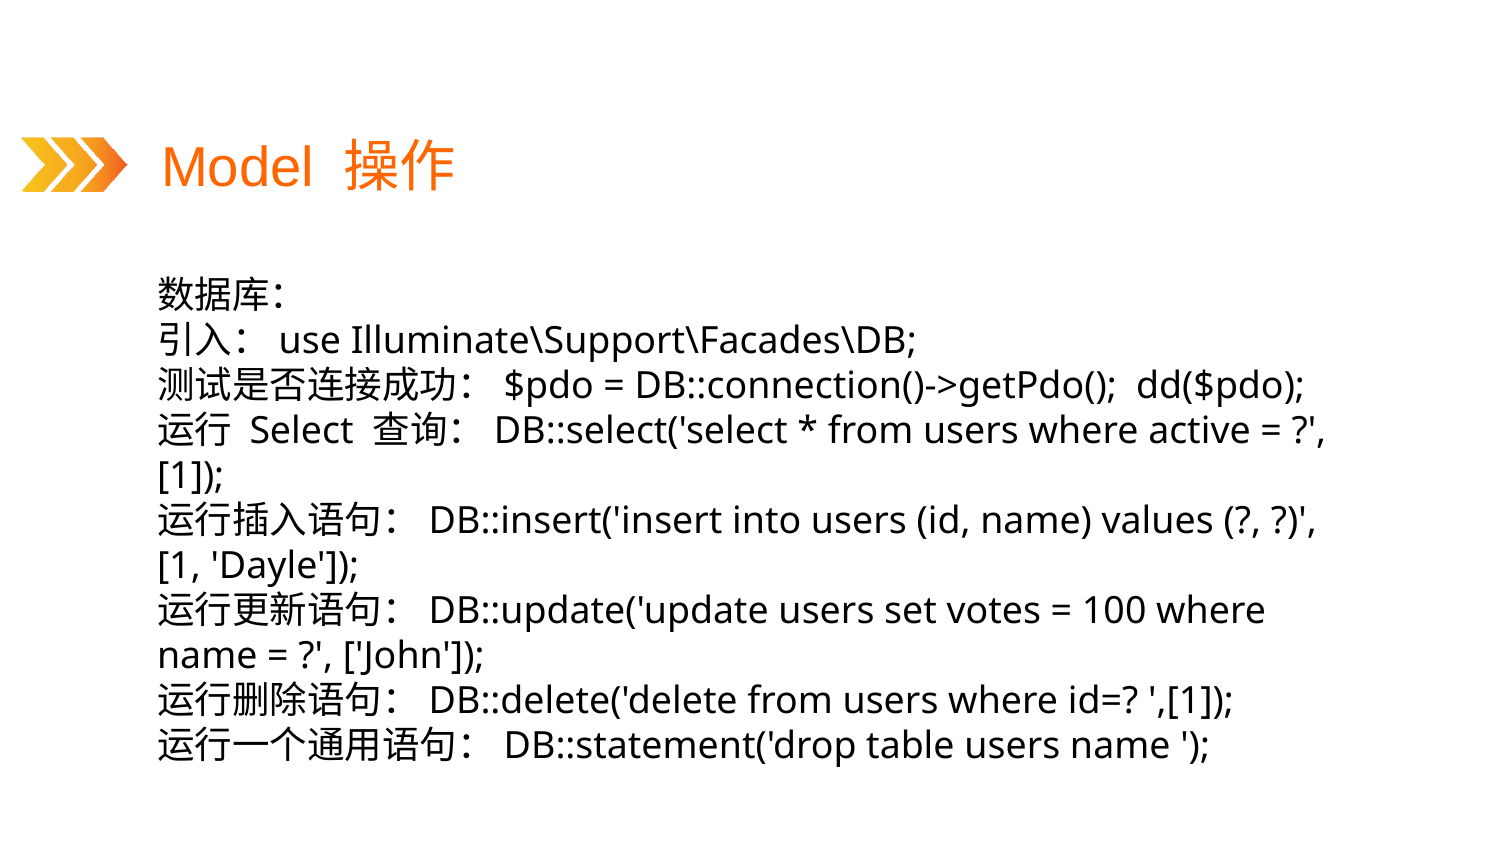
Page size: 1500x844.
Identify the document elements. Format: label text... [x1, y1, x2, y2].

text_box Model 操作 [71, 106, 557, 223]
text_box 数据库： 引入：use Illuminate\Support\Facades\DB; 测试是否连接成功：$pdo = DB::connection()->getPdo(); dd($pdo); 运行 Select 查询：DB::select('select * from users where active = ?', [1]); 运行插入语句：DB::insert('insert into users (id, name) values (?, ?)', [1, 'Dayle']); 运行更新语句：DB::update('update users set votes = 100 where name = ?', ['John']); 运行删除语句：DB::delete('delete from users where id=? ',[1]); 运行一个通用语句：DB::statement('drop table users name '); [142, 264, 1365, 774]
picture [0, 131, 140, 198]
